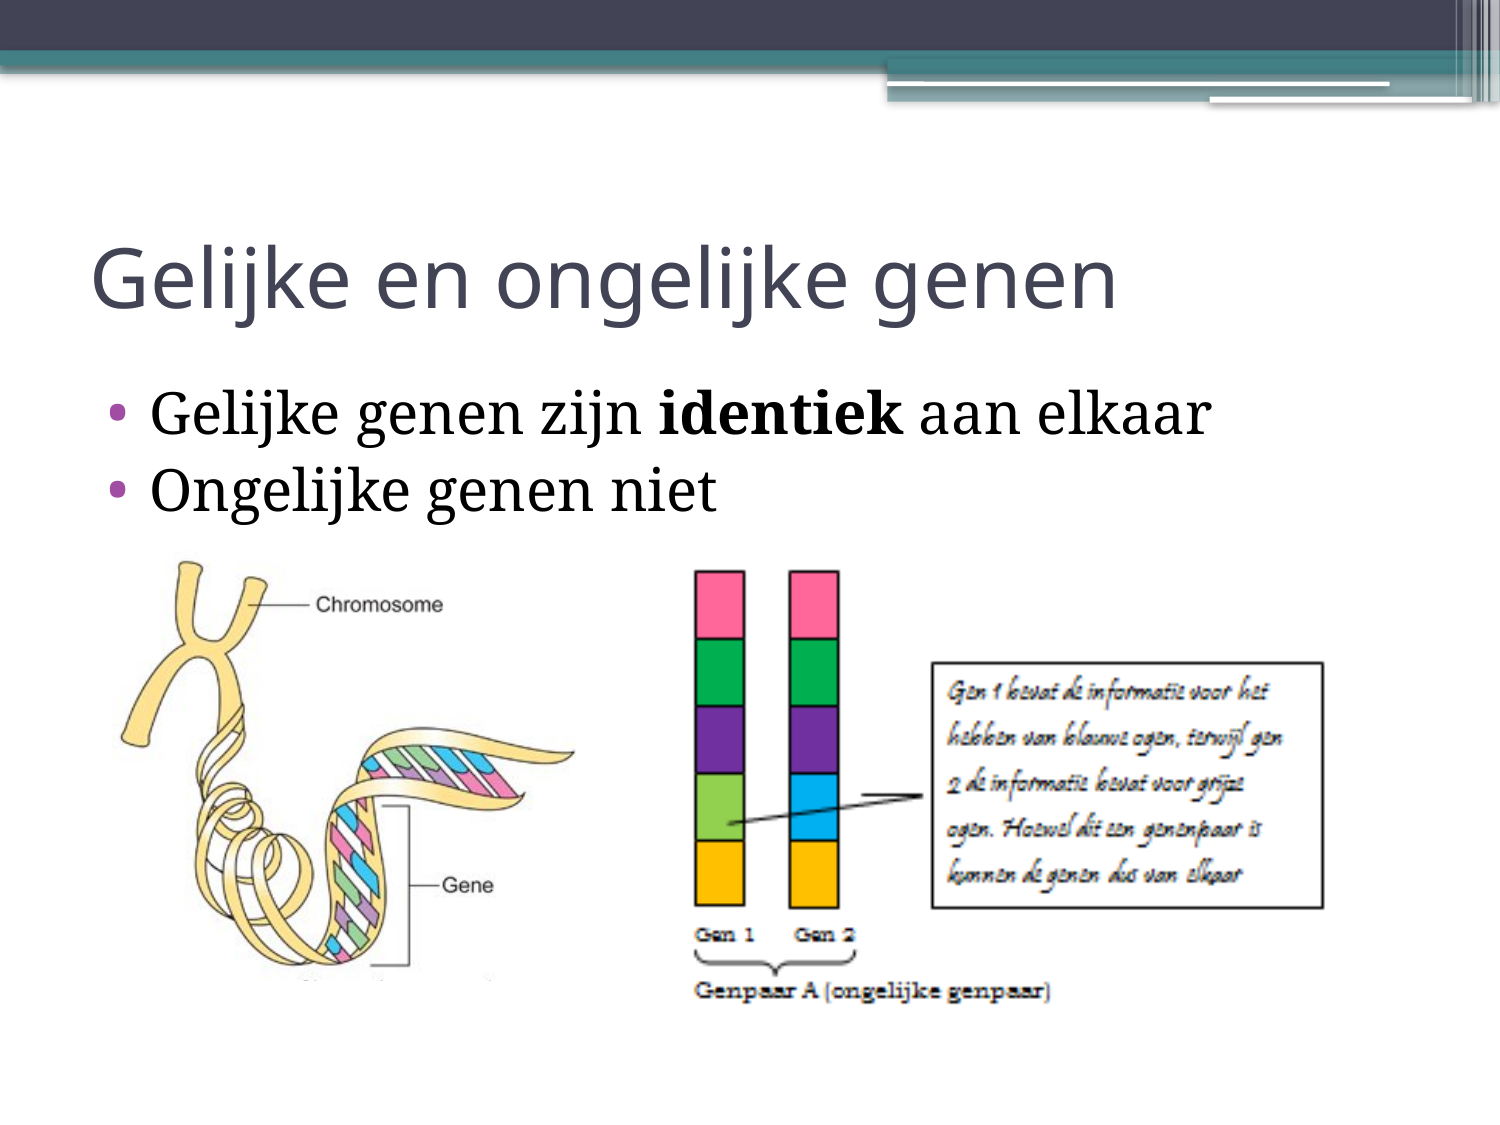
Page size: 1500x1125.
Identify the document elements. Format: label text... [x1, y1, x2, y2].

picture [111, 538, 577, 982]
picture [678, 554, 1341, 1016]
title Gelijke en ongelijke genen [75, 187, 1425, 363]
list Gelijke genen zijn identiek aan elkaar Ongelijke genen niet [75, 368, 1425, 1079]
